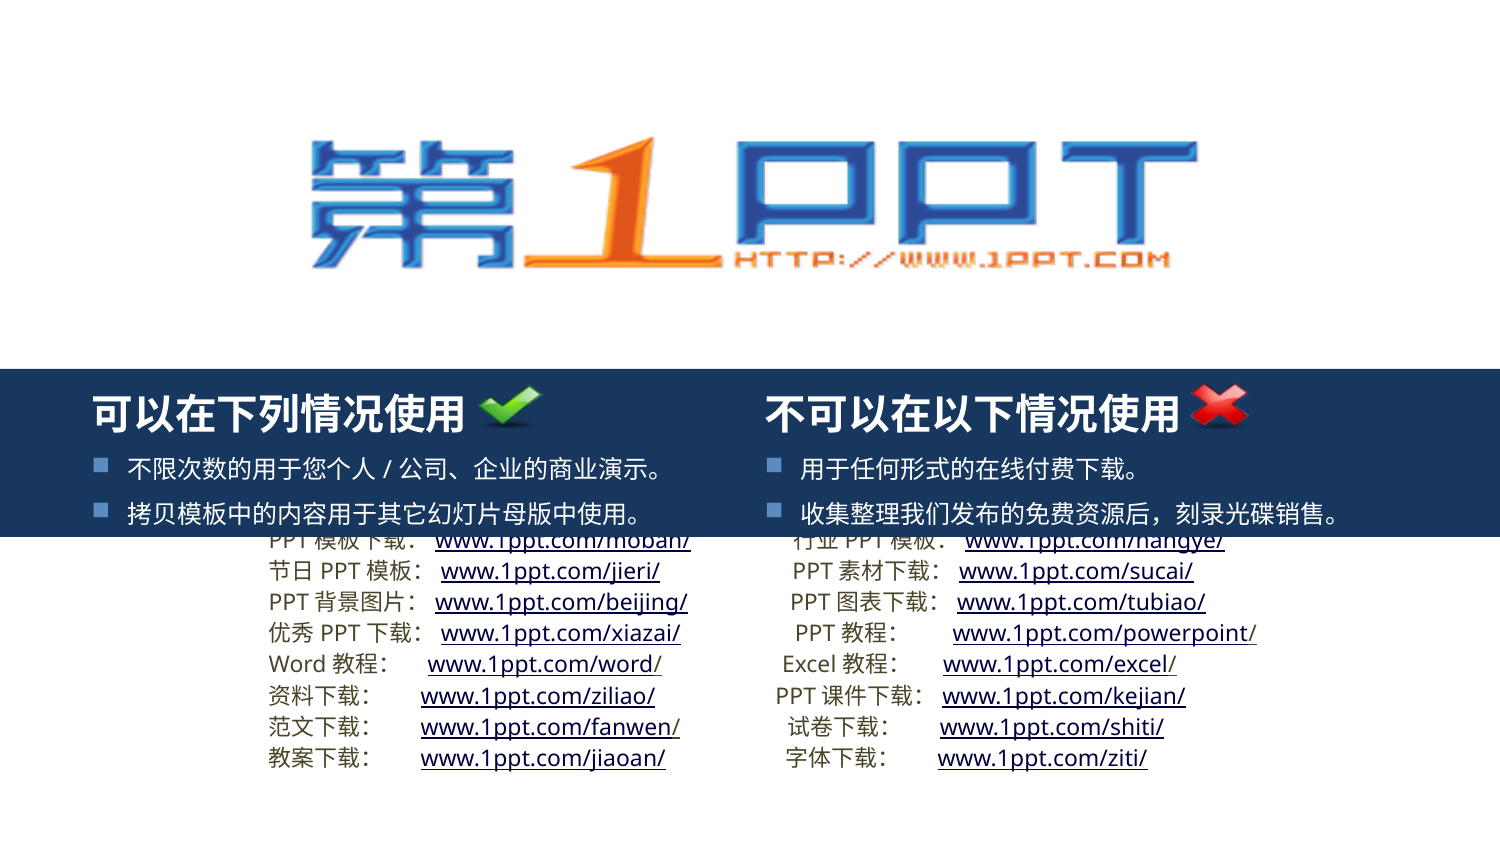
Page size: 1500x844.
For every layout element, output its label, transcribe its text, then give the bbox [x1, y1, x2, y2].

text_box 不可以在以下情况使用 用于任何形式的在线付费下载。 收集整理我们发布的免费资源后，刻录光碟销售。 [750, 381, 1424, 572]
text_box PPT模板下载：www.1ppt.com/moban/ 行业PPT模板：www.1ppt.com/hangye/ 节日PPT模板：www.1ppt.com/jieri/ PPT素材下载：www.1ppt.com/sucai/ PPT背景图片：www.1ppt.com/beijing/ PPT图表下载：www.1ppt.com/tubiao/ 优秀PPT下载：www.1ppt.com/xiazai/ PPT教程： www.1ppt.com/powerpoint/ Word教程： www.1ppt.com/word/ Excel教程： www.1ppt.com/excel/ 资料下载： www.1ppt.com/ziliao/ PPT课件下载：www.1ppt.com/kejian/ 范文下载： www.1ppt.com/fanwen/ 试卷下载： www.1ppt.com/shiti/ 教案下载： www.1ppt.com/jiaoan/ 字体下载： www.1ppt.com/ziti/ [252, 572, 1315, 756]
picture [477, 380, 544, 430]
picture [134, 38, 1400, 369]
picture [1186, 380, 1252, 430]
text_box 可以在下列情况使用 不限次数的用于您个人/公司、企业的商业演示。 拷贝模板中的内容用于其它幻灯片母版中使用。 [76, 381, 750, 581]
text_box [1252, 368, 1500, 537]
text_box [0, 368, 477, 537]
